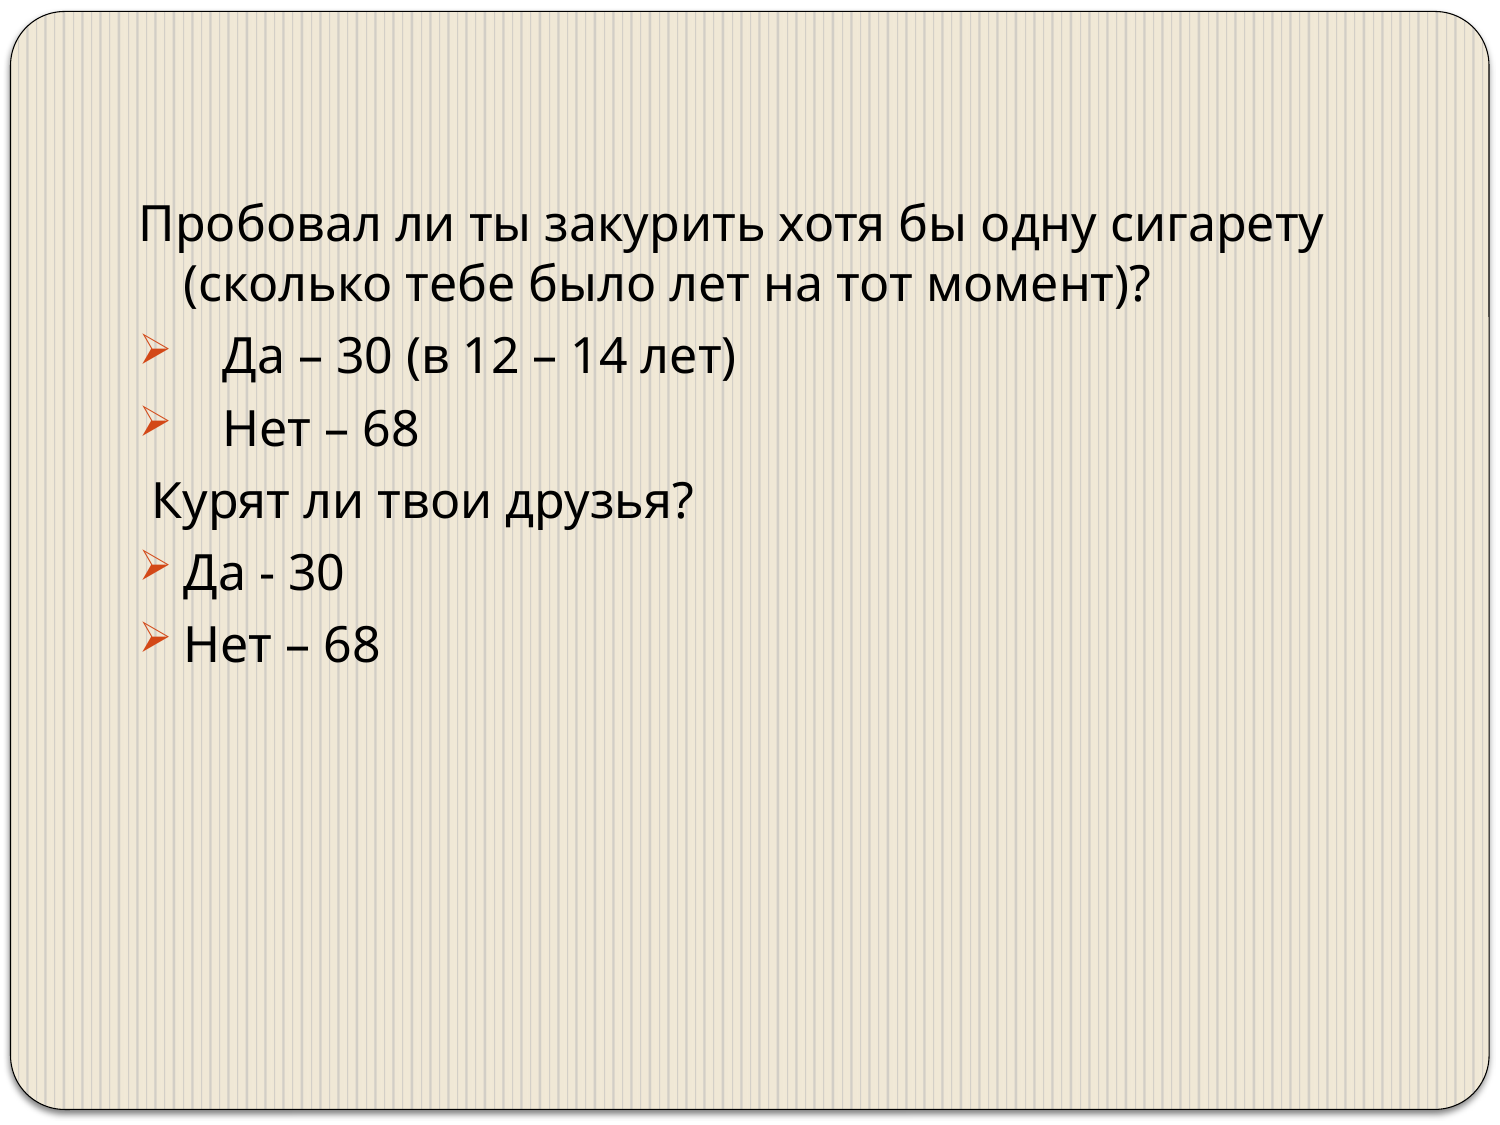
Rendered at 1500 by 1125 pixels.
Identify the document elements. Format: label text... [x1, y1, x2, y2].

list Пробовал ли ты закурить хотя бы одну сигарету (сколько тебе было лет на тот момент)? Да – 30 (в 12 – 14 лет) Нет – 68 Курят ли твои друзья? Да - 30 Нет – 68 [123, 184, 1399, 935]
